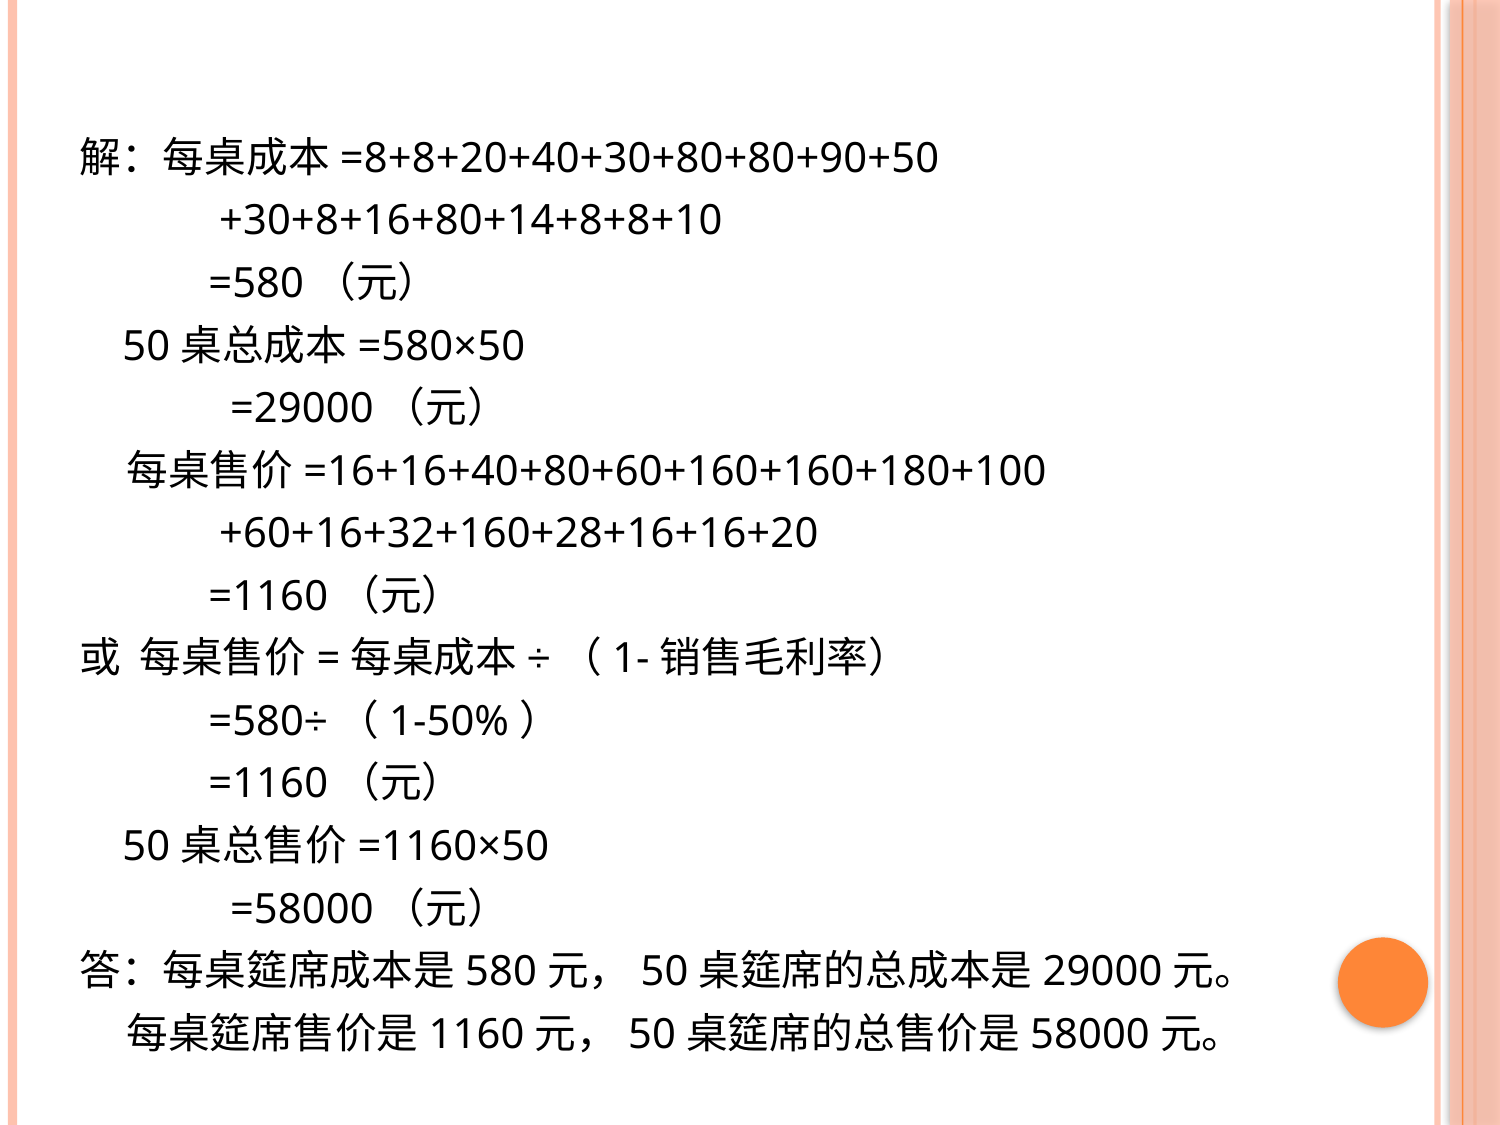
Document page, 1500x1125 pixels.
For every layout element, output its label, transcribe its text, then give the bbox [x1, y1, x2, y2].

list 解：每桌成本=8+8+20+40+30+80+80+90+50 +30+8+16+80+14+8+8+10 =580（元） 50桌总成本=580×50 =29000（元） 每桌售价=16+16+40+80+60+160+160+180+100 +60+16+32+160+28+16+16+20 =1160（元） 或 每桌售价=每桌成本÷（1-销售毛利率） =580÷（1-50%） =1160（元） 50桌总售价=1160×50 =58000（元） 答：每桌筵席成本是580元，50桌筵席的总成本是29000元。 每桌筵席售价是1160元，50桌筵席的总售价是58000元。 [64, 50, 1361, 851]
